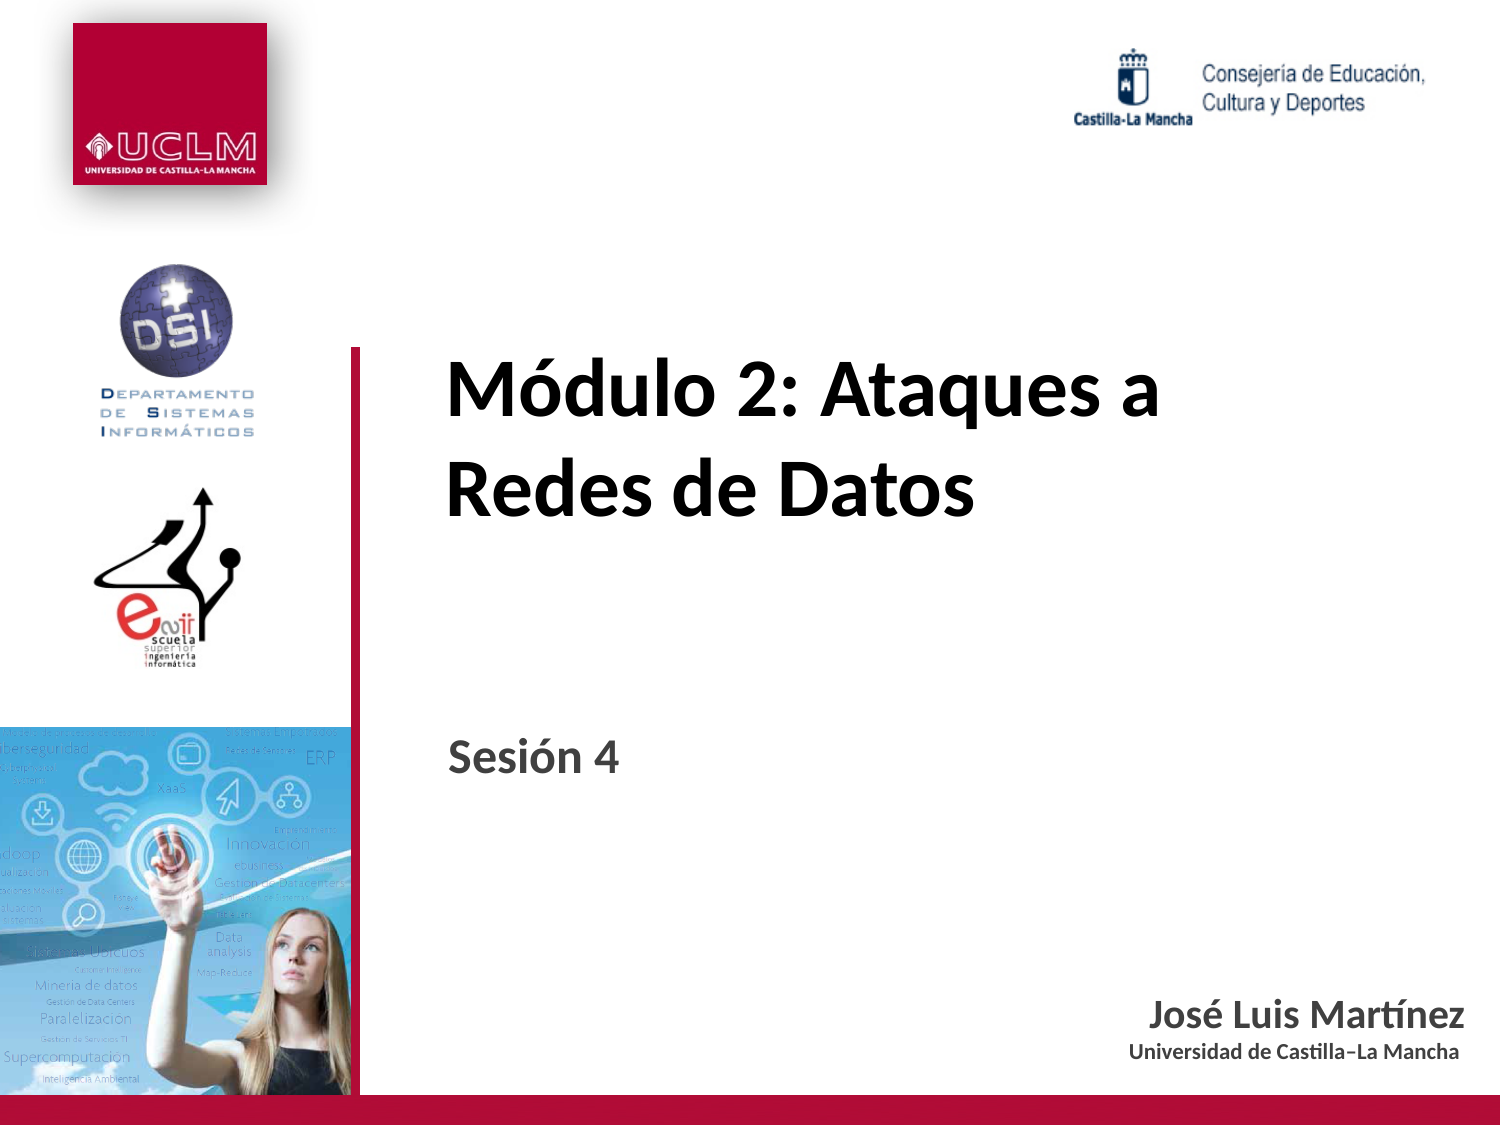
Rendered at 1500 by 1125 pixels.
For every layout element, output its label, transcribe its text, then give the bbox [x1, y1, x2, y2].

picture [85, 487, 266, 669]
picture [1073, 48, 1427, 127]
subtitle Sesión 4 [433, 716, 1387, 1044]
picture [73, 23, 267, 185]
title Módulo 2: Ataques a Redes de Datos [433, 327, 1387, 645]
picture [0, 347, 1500, 1125]
picture [85, 255, 266, 437]
